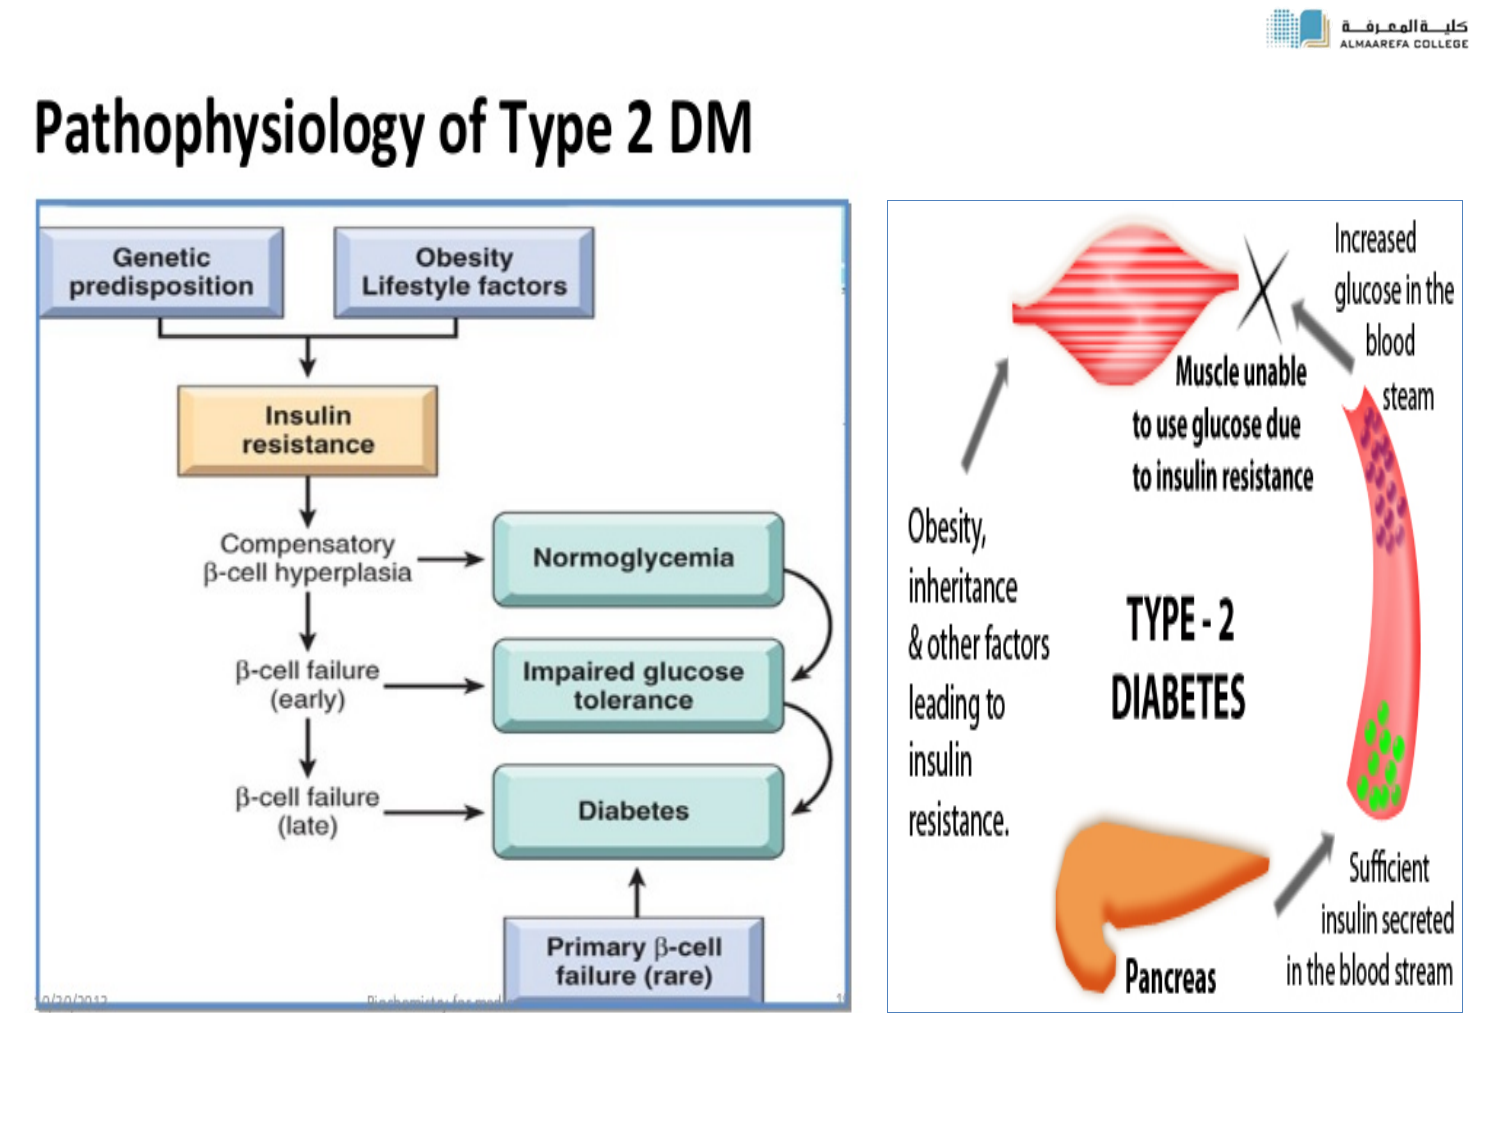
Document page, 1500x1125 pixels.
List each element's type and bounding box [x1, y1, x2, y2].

picture [24, 74, 863, 1013]
picture [1262, 0, 1473, 65]
picture [887, 199, 1463, 1013]
